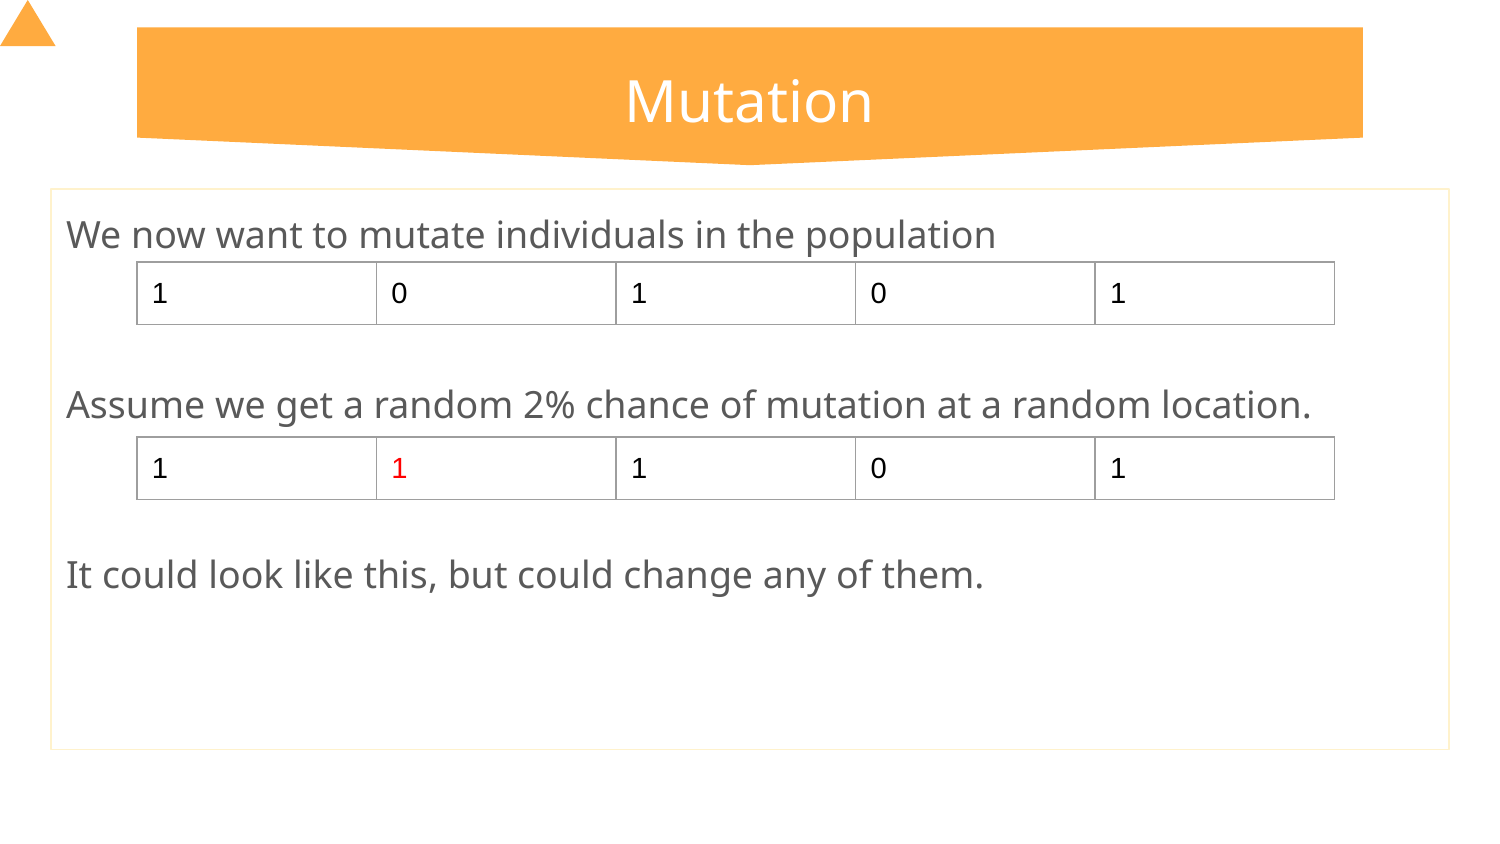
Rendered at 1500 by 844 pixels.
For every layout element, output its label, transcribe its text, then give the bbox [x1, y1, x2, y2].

table_header 1 [617, 438, 855, 499]
title Mutation [51, 49, 1449, 144]
text_box [137, 27, 1363, 49]
table_header 1 [377, 438, 615, 499]
table_header 0 [377, 263, 615, 324]
list We now want to mutate individuals in the population Assume we get a random 2% chance of mutation at a random location. It could look like this, but could change any of them. [51, 189, 1449, 750]
table_header 0 [856, 438, 1094, 499]
table_header 1 [1096, 263, 1334, 324]
table_header 1 [138, 263, 376, 324]
table_header 1 [138, 438, 376, 499]
text_box [279, 144, 1221, 166]
text_box [0, 0, 56, 47]
table_header 1 [617, 263, 855, 324]
table_header 1 [1096, 438, 1334, 499]
table_header 0 [856, 263, 1094, 324]
